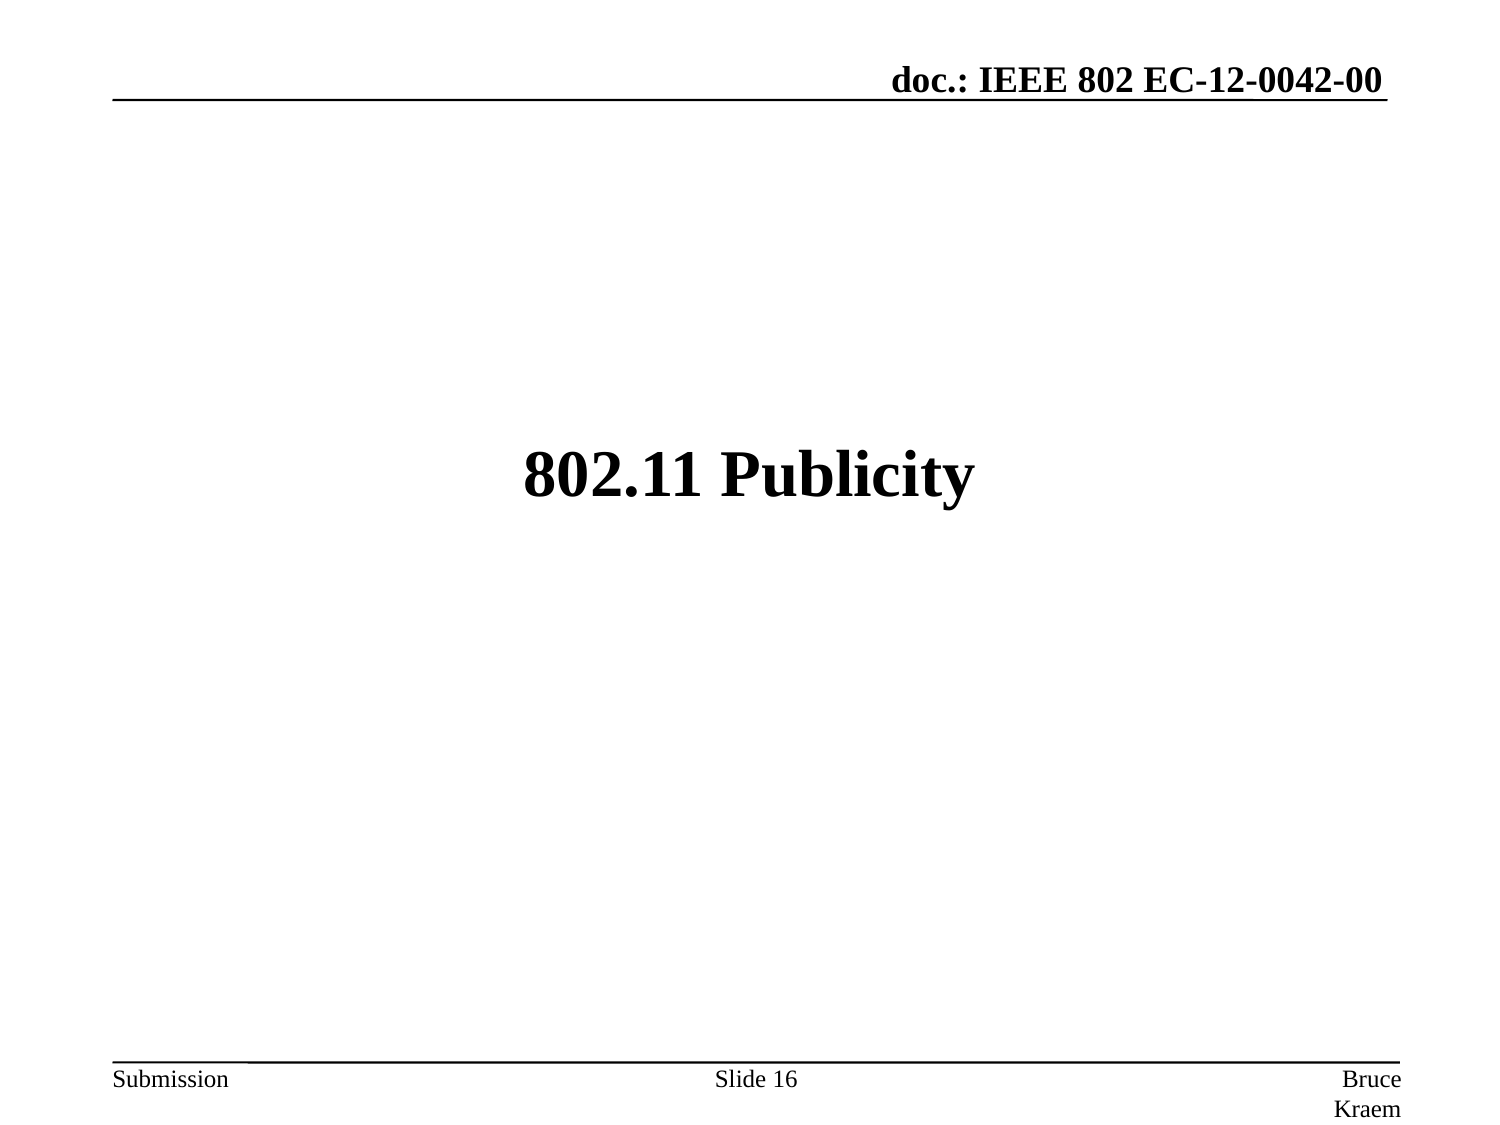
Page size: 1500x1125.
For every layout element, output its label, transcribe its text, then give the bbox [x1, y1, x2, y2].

title 802.11 Publicity [112, 349, 1388, 591]
slide_number Slide 16 [712, 1061, 800, 1093]
footer Bruce Kraemer, Marvell [1324, 1061, 1402, 1093]
